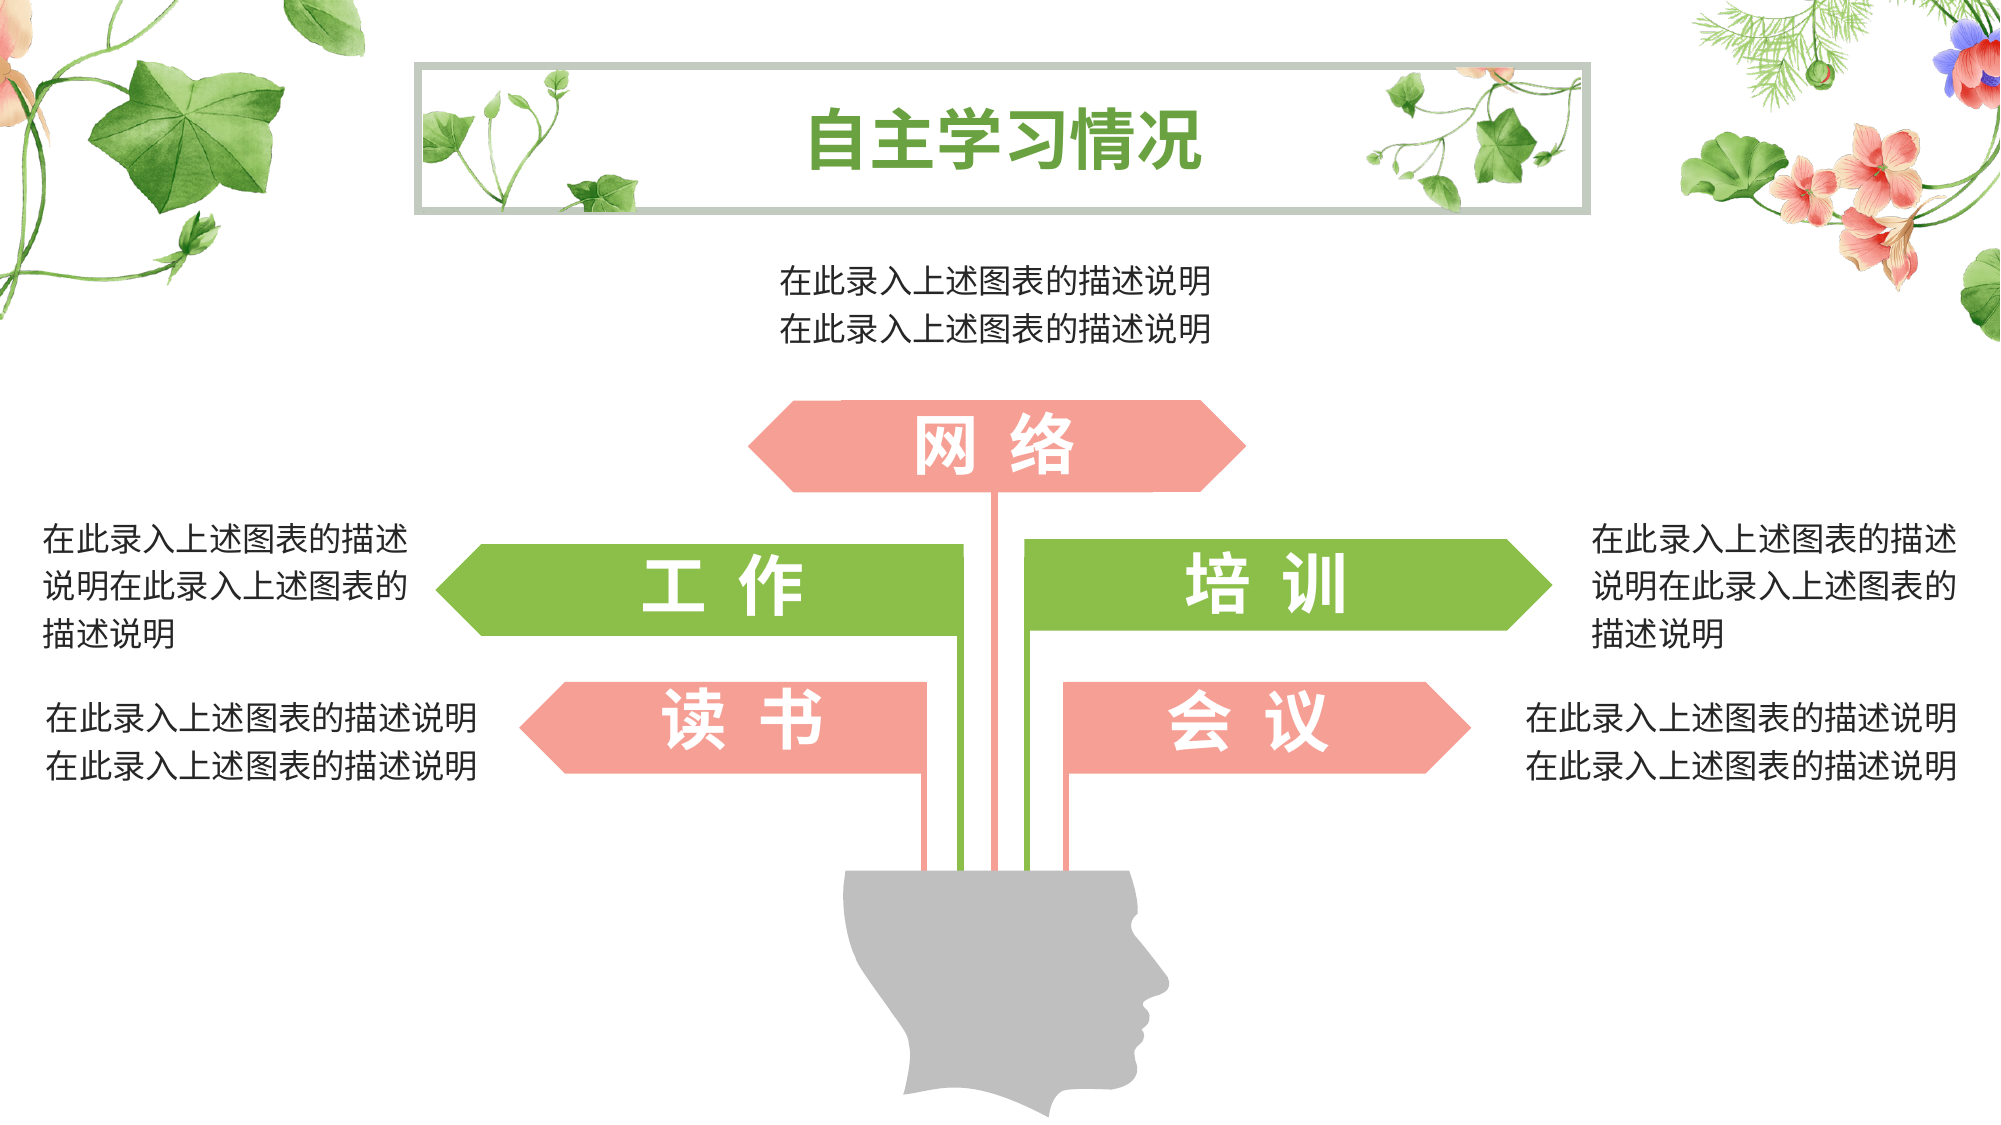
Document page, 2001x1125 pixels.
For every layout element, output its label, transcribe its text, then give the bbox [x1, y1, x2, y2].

text_box 自主学习情况 [788, 90, 1219, 186]
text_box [519, 670, 925, 774]
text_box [435, 536, 964, 636]
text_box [1066, 672, 1472, 774]
text_box [646, 65, 1395, 212]
text_box [843, 870, 1170, 1118]
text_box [747, 394, 1247, 493]
picture [423, 52, 646, 212]
picture [1672, 0, 2000, 347]
text_box 在此录入上述图表的描述说明在此录入上述图表的描述说明 [27, 502, 448, 661]
text_box 在此录入上述图表的描述说明在此录入上述图表的描述说明 [1510, 681, 1996, 793]
text_box [417, 65, 423, 212]
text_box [924, 493, 1066, 1059]
text_box 在此录入上述图表的描述说明在此录入上述图表的描述说明 [764, 244, 1250, 356]
text_box 在此录入上述图表的描述说明在此录入上述图表的描述说明 [1576, 502, 1996, 661]
text_box [1548, 65, 1587, 212]
text_box 在此录入上述图表的描述说明在此录入上述图表的描述说明 [30, 681, 516, 793]
picture [1362, 33, 1581, 254]
picture [0, 0, 389, 327]
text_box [1024, 534, 1553, 631]
